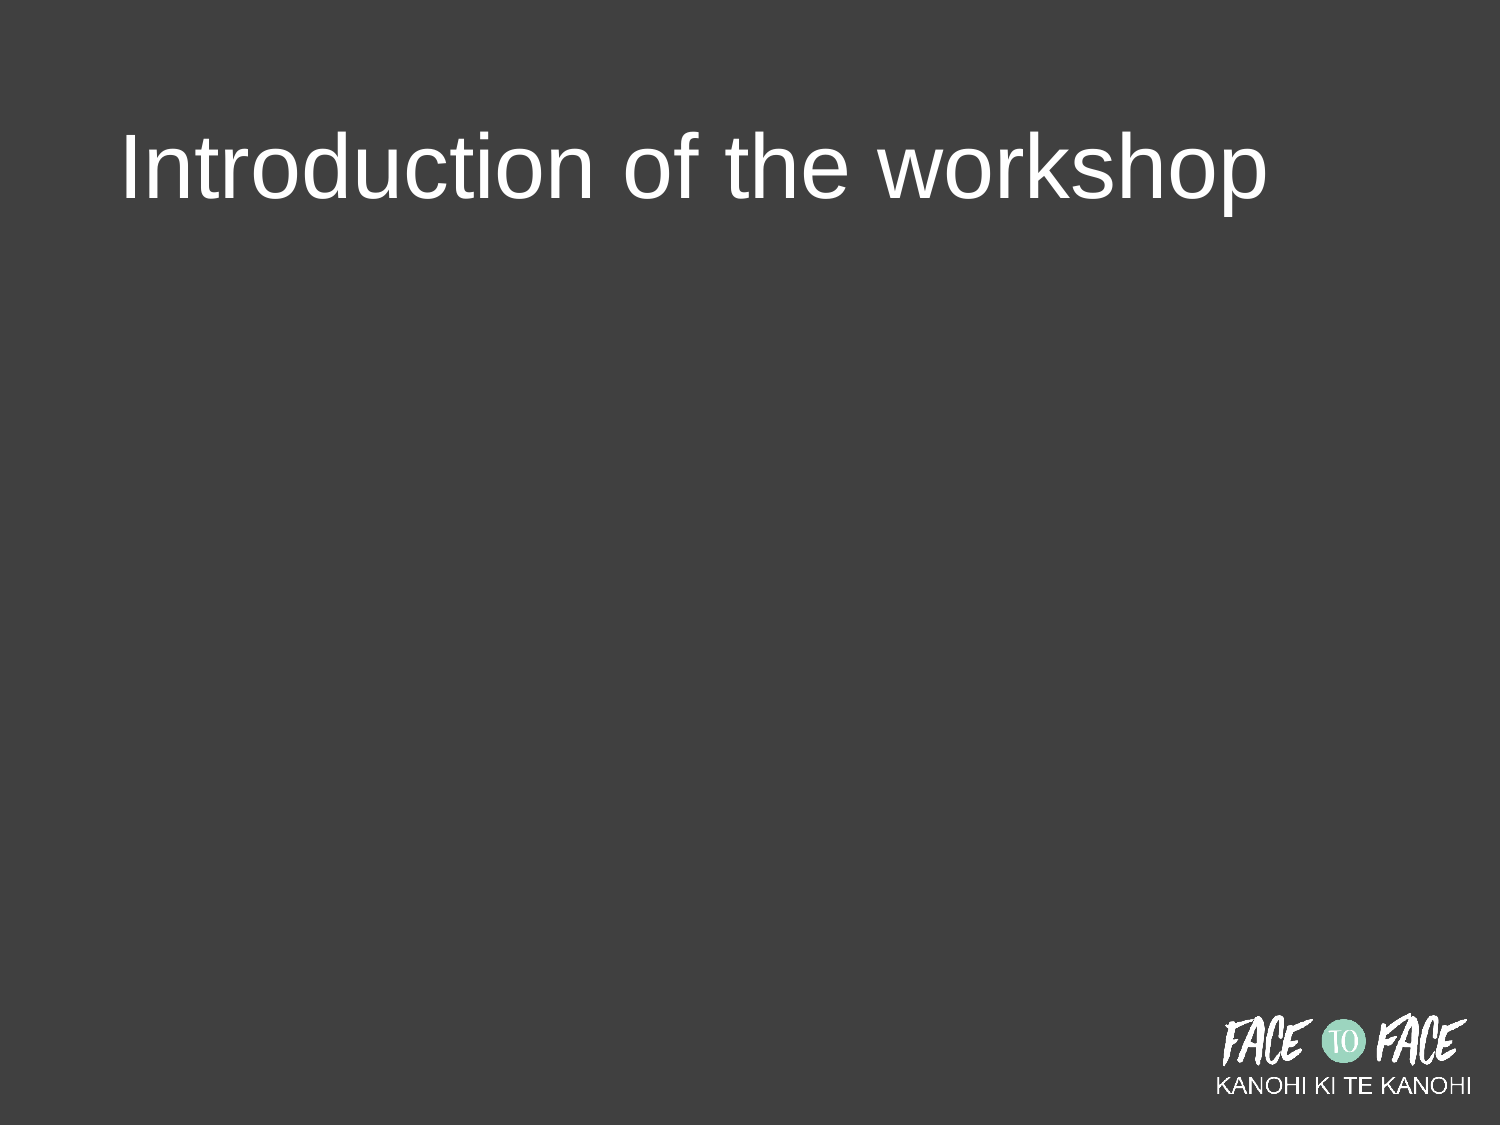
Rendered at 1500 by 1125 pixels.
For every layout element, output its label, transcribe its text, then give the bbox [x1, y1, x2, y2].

title Introduction of the workshop [103, 59, 1397, 278]
picture [1215, 1013, 1472, 1101]
